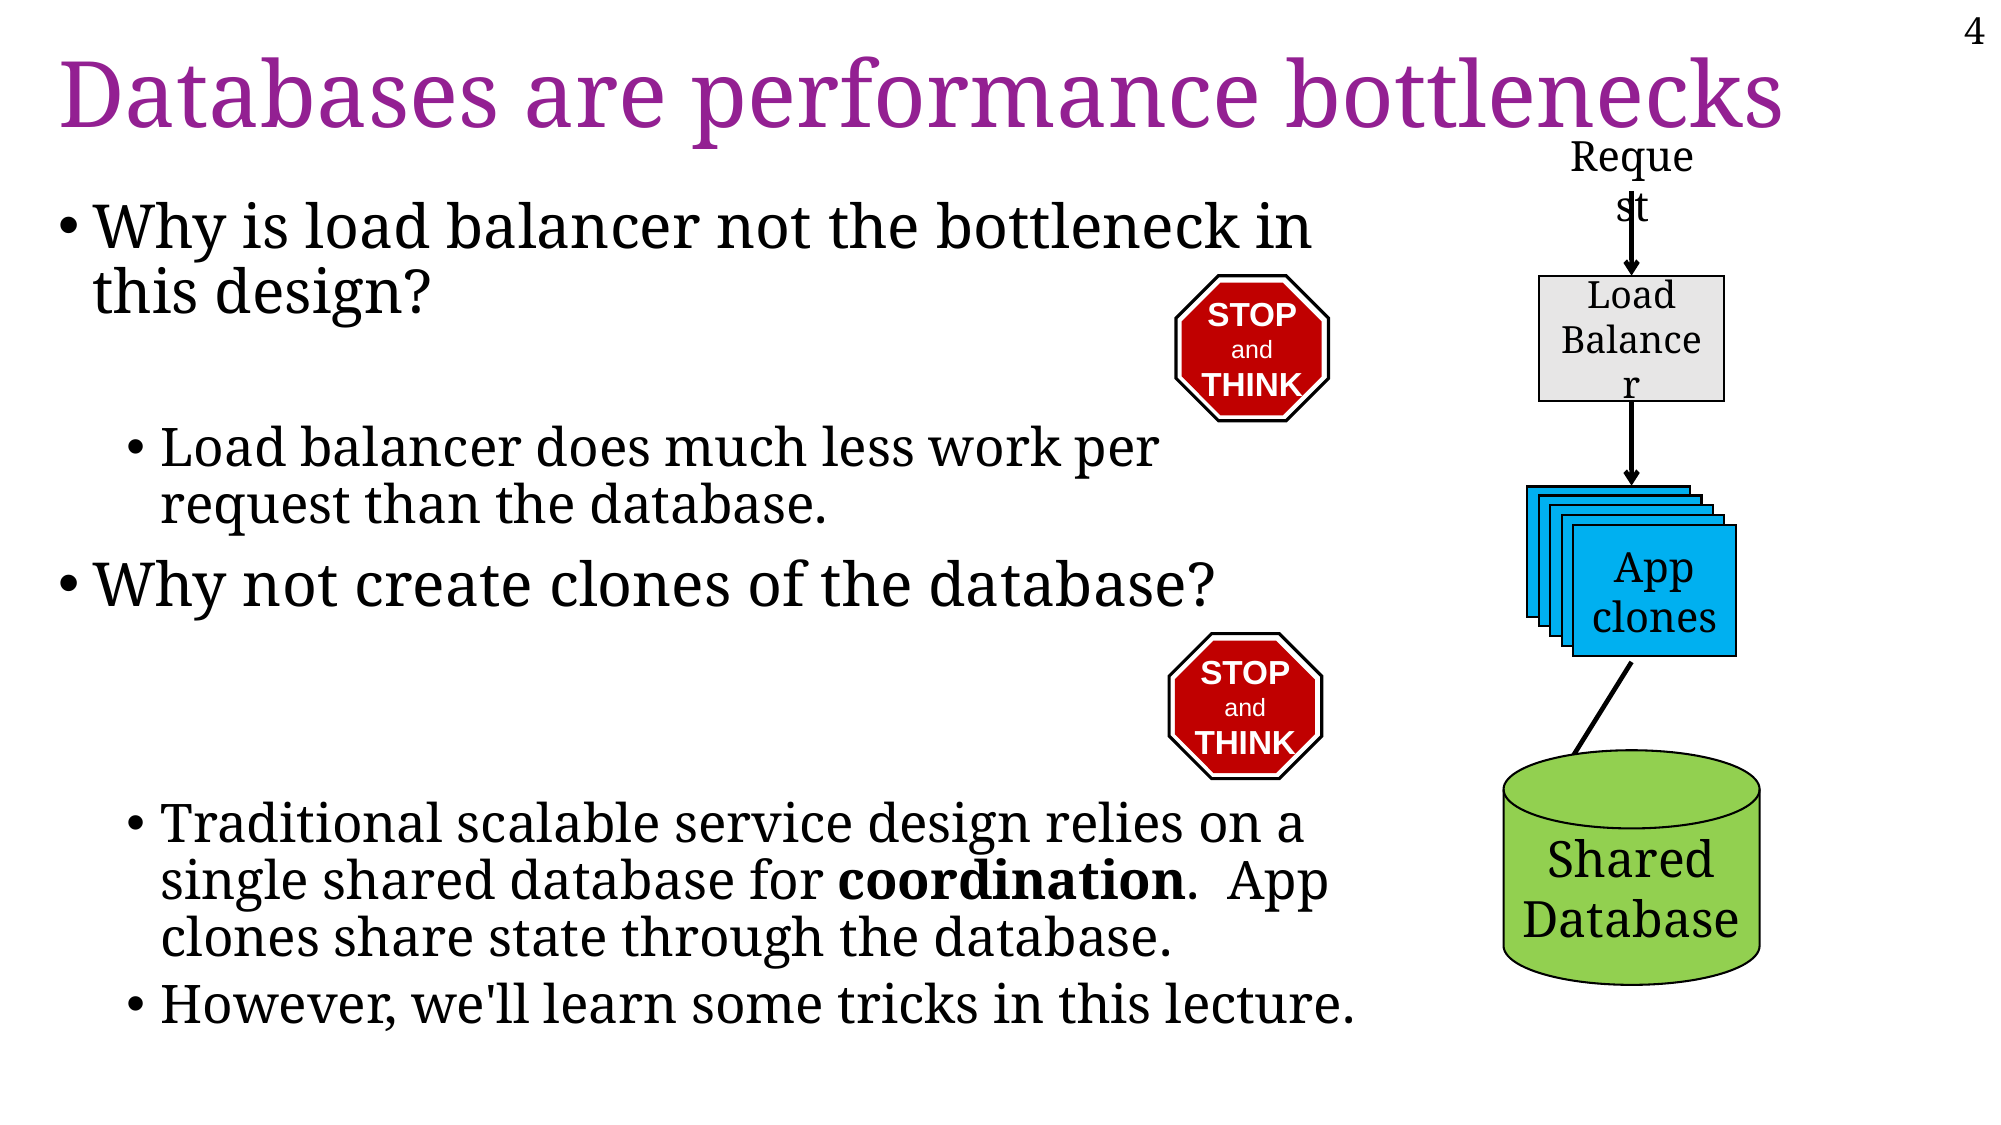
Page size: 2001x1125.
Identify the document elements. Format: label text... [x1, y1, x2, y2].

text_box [1169, 633, 1322, 779]
text_box Load Balancer [1538, 275, 1725, 402]
title Databases are performance bottlenecks [43, 25, 1953, 171]
text_box App [1549, 504, 1714, 637]
text_box App [1538, 494, 1703, 627]
text_box App [1526, 485, 1691, 618]
text_box Request [1546, 122, 1719, 238]
list Why is load balancer not the bottleneck in this design? Load balancer does much less work per request than the database. Why not create clones of the database? Traditional scalable service design relies on a single shared database for coordination. App clones share state through the database. However, we'll learn some tricks in this lecture. [43, 188, 1376, 1106]
text_box App clones [1572, 524, 1737, 657]
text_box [1175, 275, 1329, 421]
text_box Shared Database [1502, 749, 1761, 986]
text_box App [1561, 514, 1725, 647]
